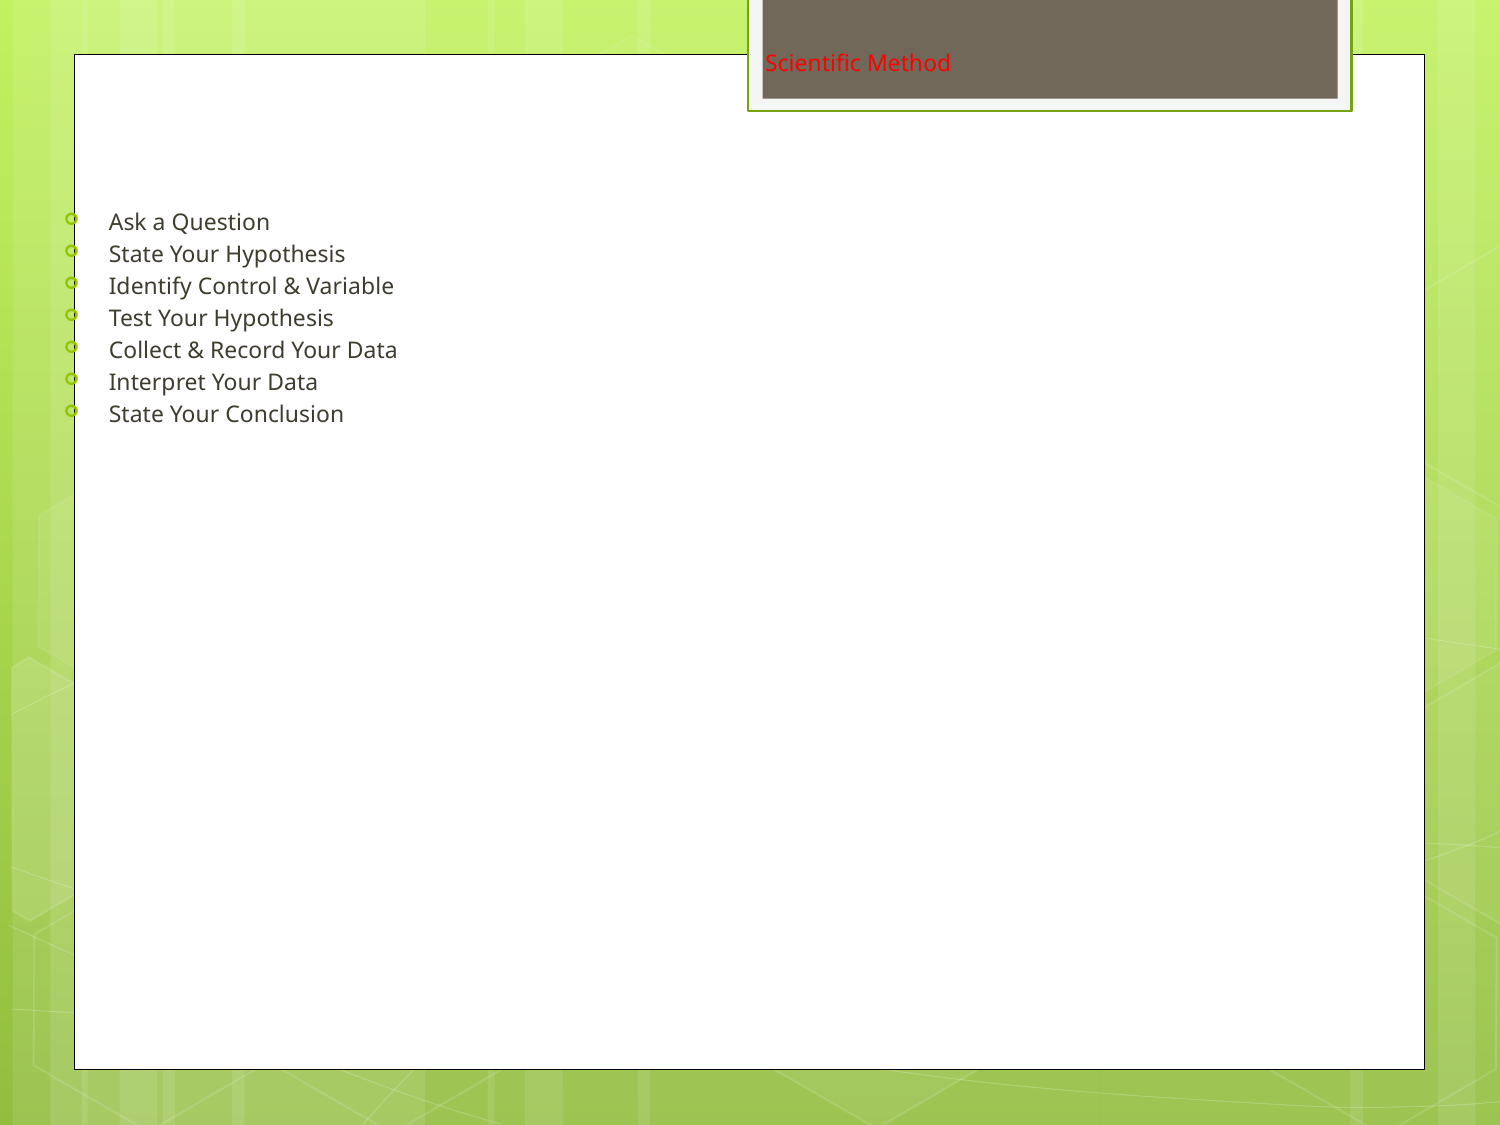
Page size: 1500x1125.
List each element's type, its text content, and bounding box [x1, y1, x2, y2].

list Ask a Question State Your Hypothesis Identify Control & Variable Test Your Hypothesis Collect & Record Your Data Interpret Your Data State Your Conclusion [37, 200, 1150, 1000]
title Scientific Method [750, 0, 1262, 112]
